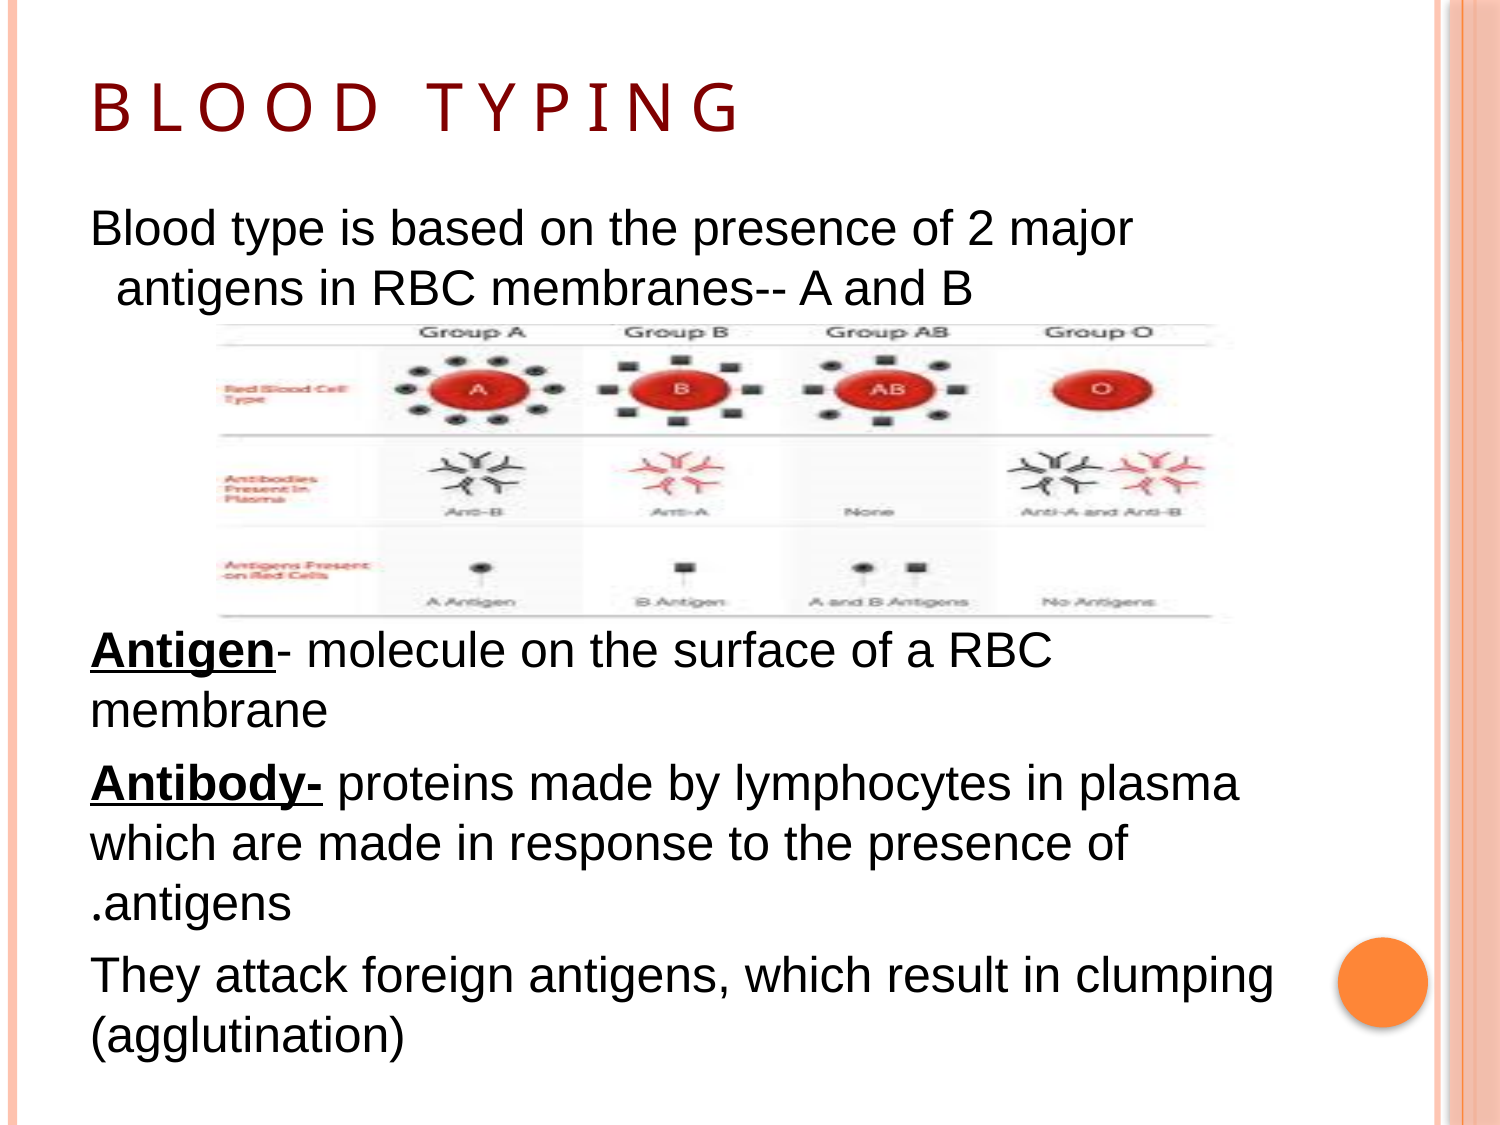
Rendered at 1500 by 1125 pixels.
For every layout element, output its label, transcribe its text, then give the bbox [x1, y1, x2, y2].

picture [215, 324, 1242, 624]
title Blood Typing [75, 45, 1300, 187]
list Blood type is based on the presence of 2 major antigens in RBC membranes-- A and B Antigen- molecule on the surface of a RBC membrane Antibody- proteins made by lymphocytes in plasma which are made in response to the presence of antigens. They attack foreign antigens, which result in clumping (agglutination) [75, 187, 1313, 1070]
